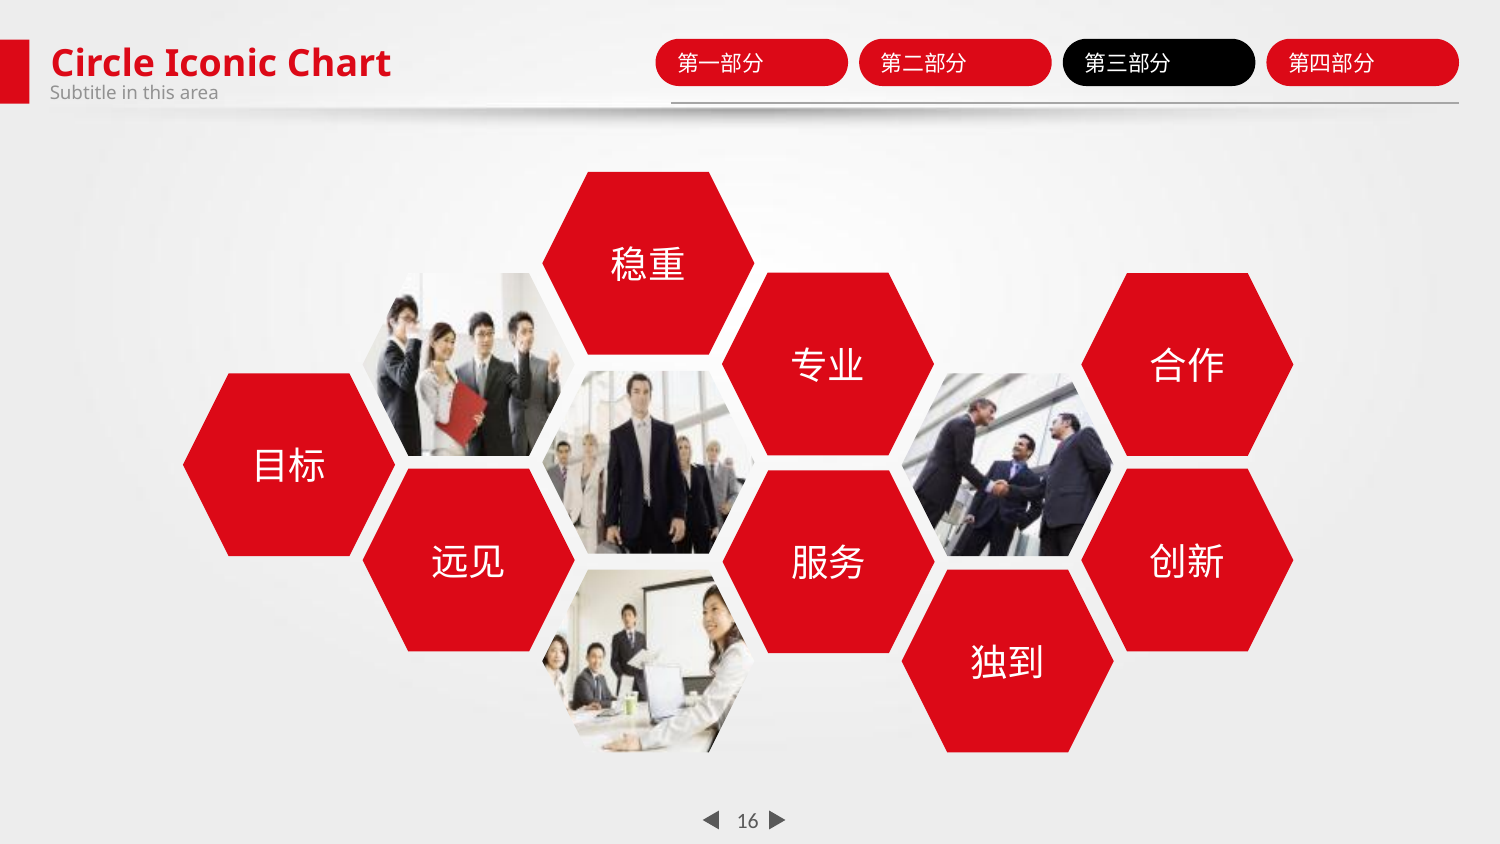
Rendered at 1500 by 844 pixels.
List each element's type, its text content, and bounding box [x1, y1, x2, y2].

text_box [899, 371, 1116, 559]
text_box 第一部分 [656, 38, 849, 81]
text_box 第二部分 [859, 38, 1052, 81]
text_box 目标 [181, 371, 397, 559]
text_box 合作 [1079, 270, 1296, 458]
text_box 远见 [360, 466, 577, 654]
text_box 独到 [899, 567, 1116, 755]
text_box 第四部分 [1266, 38, 1460, 87]
text_box 专业 [720, 270, 936, 458]
text_box [540, 567, 757, 755]
text_box [0, 39, 30, 104]
text_box 创新 [1079, 466, 1296, 654]
text_box 稳重 [540, 169, 757, 357]
text_box Subtitle in this area [49, 81, 1145, 103]
text_box [540, 368, 757, 556]
text_box 服务 [720, 468, 937, 656]
text_box Circle Iconic Chart [47, 31, 656, 92]
picture [0, 0, 1500, 844]
slide_number 16 [714, 797, 781, 843]
text_box [360, 270, 577, 458]
text_box 第三部分 [1062, 38, 1256, 87]
